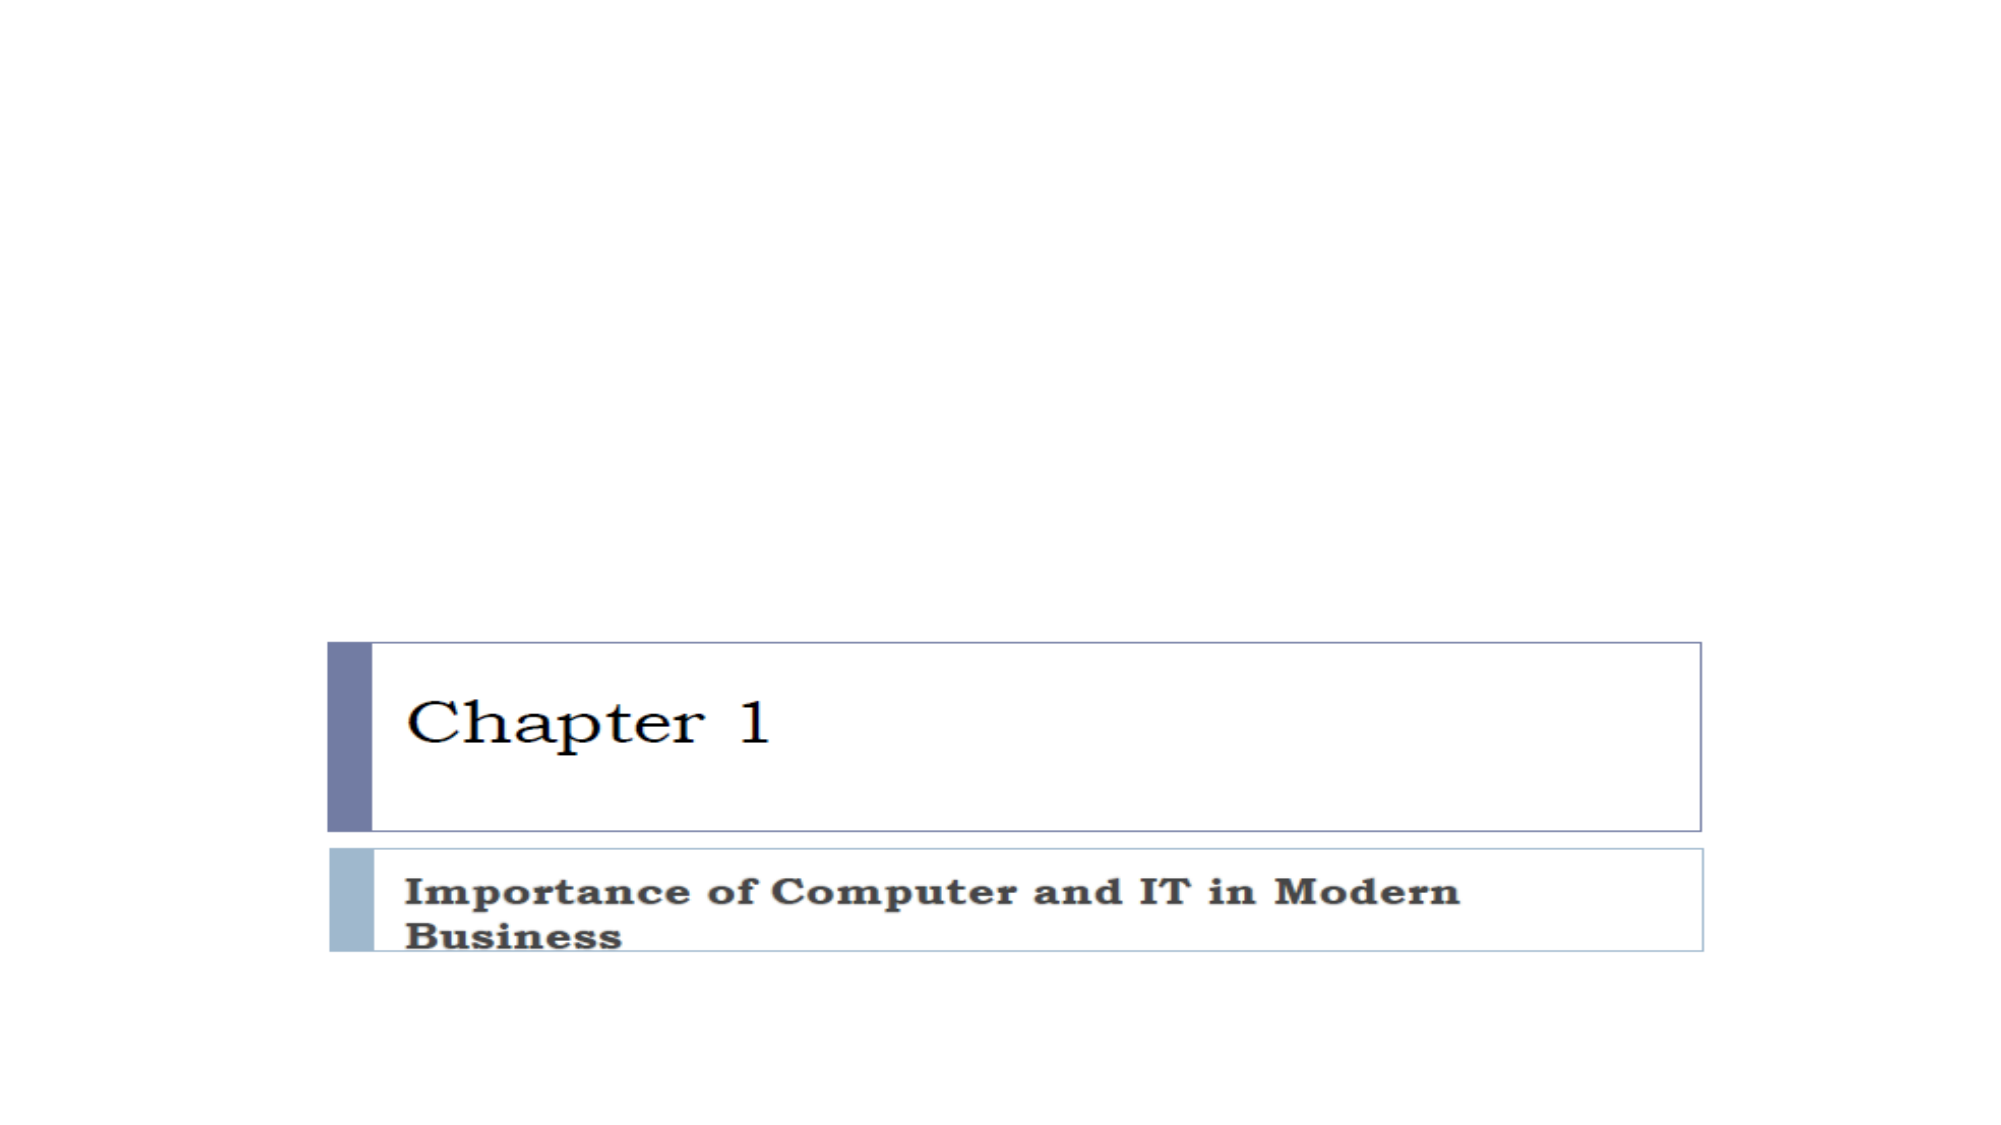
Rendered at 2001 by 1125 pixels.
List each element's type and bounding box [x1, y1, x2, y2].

picture [212, 131, 1853, 1038]
